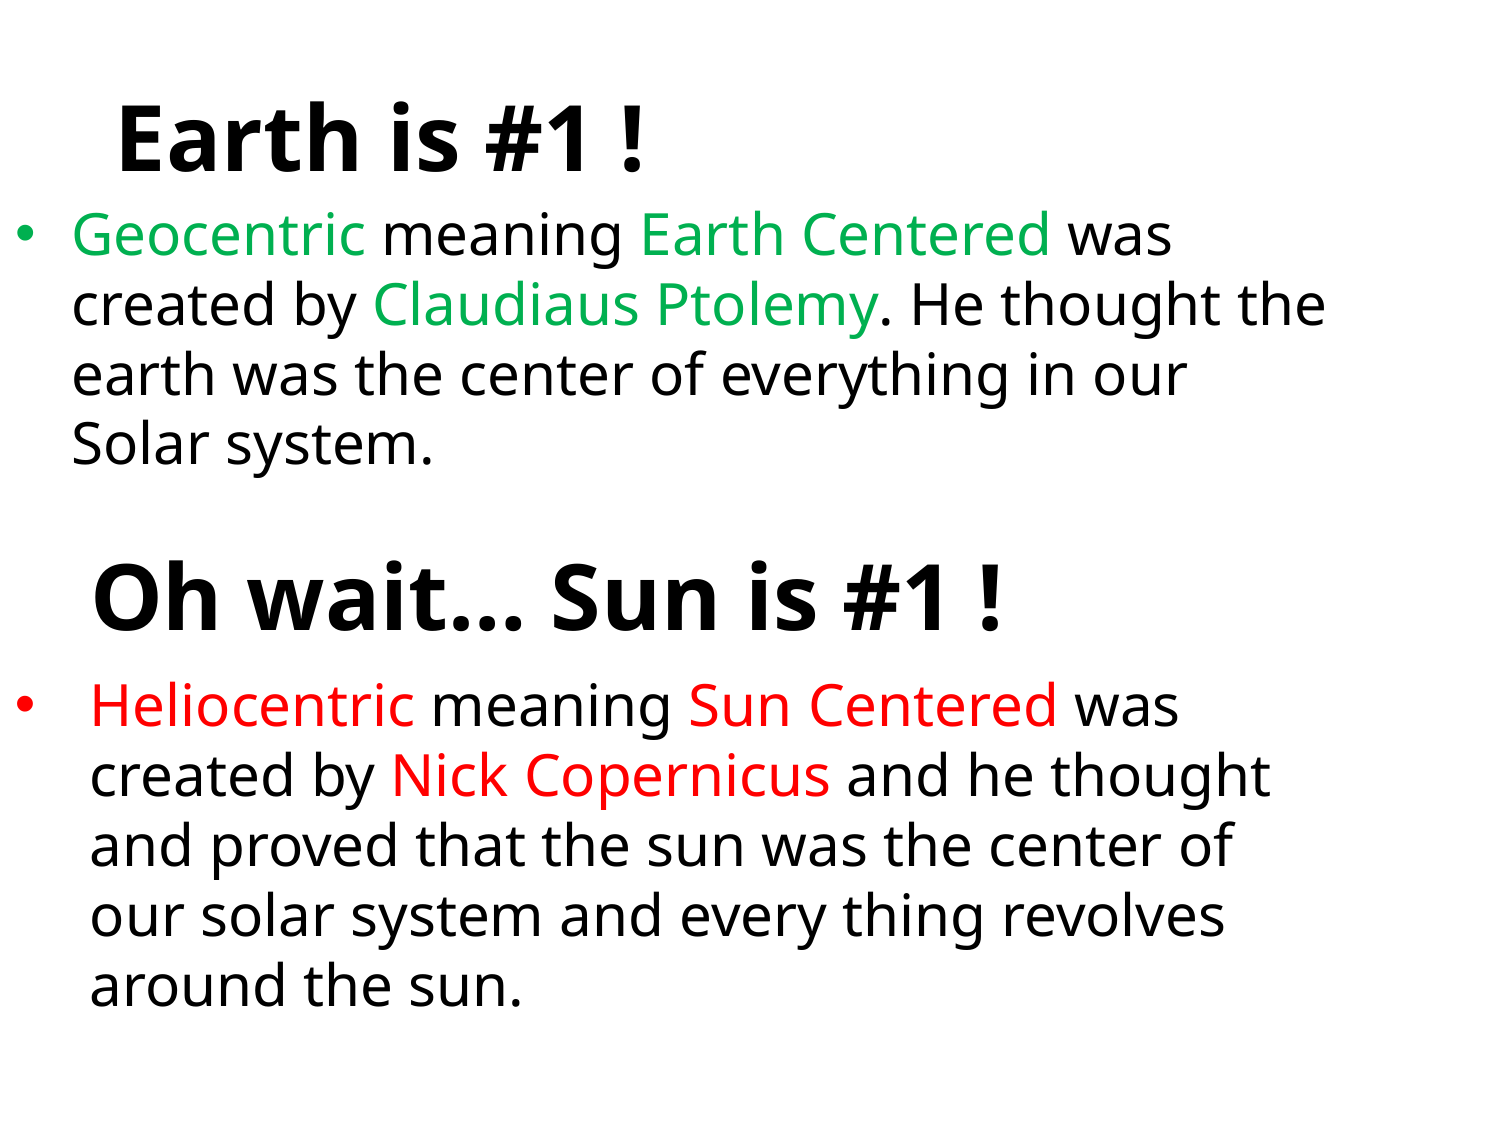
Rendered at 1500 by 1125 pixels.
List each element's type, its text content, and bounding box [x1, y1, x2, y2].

list Geocentric meaning Earth Centered was created by Claudiaus Ptolemy. He thought the earth was the center of everything in our Solar system. [0, 189, 1350, 661]
title Earth is #1 ! [99, 41, 1450, 229]
text_box Oh wait… Sun is #1 ! [74, 499, 1425, 688]
text_box Heliocentric meaning Sun Centered was created by Nick Copernicus and he thought and proved that the sun was the center of our solar system and every thing revolves around the sun. [0, 661, 1350, 1026]
